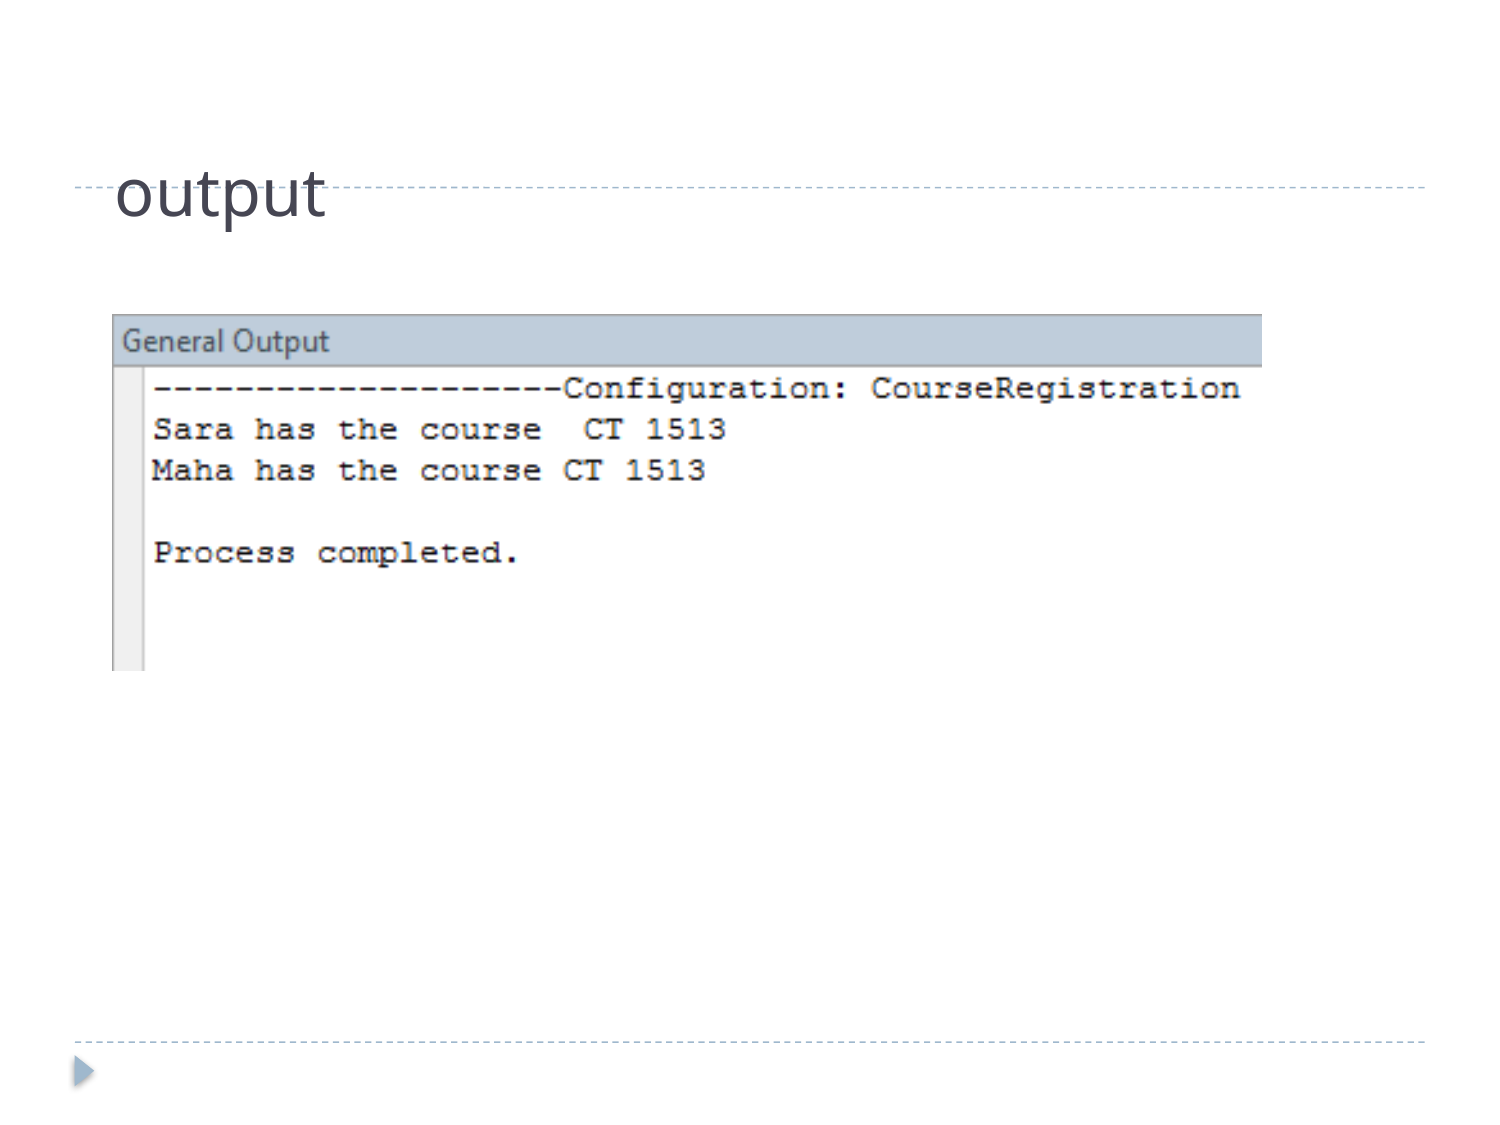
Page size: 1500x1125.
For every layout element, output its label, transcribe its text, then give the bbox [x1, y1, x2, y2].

picture [111, 314, 1262, 672]
title output [99, 50, 1375, 238]
